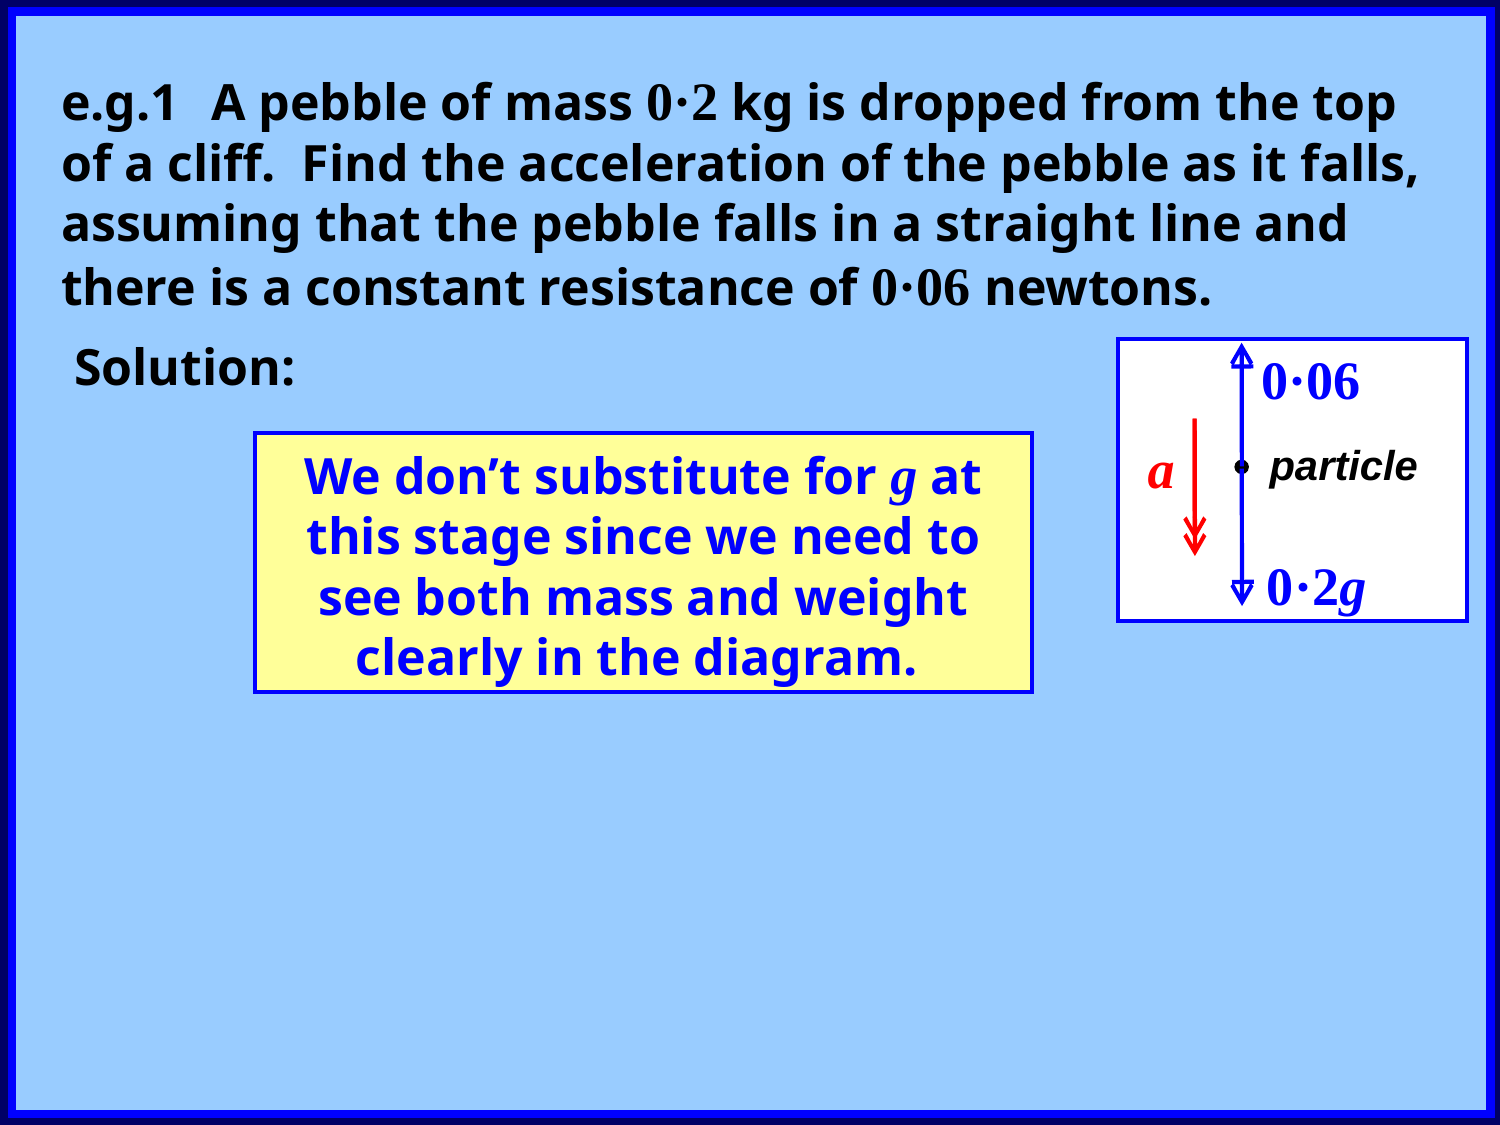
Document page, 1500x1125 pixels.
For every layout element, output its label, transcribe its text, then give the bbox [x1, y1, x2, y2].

text_box Solution: [59, 328, 332, 404]
text_box We don’t substitute for g at this stage since we need to see both mass and weight clearly in the diagram. [255, 432, 1032, 693]
text_box e.g.1 A pebble of mass 0·2 kg is dropped from the top of a cliff. Find the acceleration of the pebble as it falls, assuming that the pebble falls in a straight line and there is a constant resistance of 0·06 newtons. [46, 58, 1452, 324]
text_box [1231, 472, 1255, 607]
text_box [1231, 342, 1254, 467]
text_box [1117, 338, 1467, 622]
